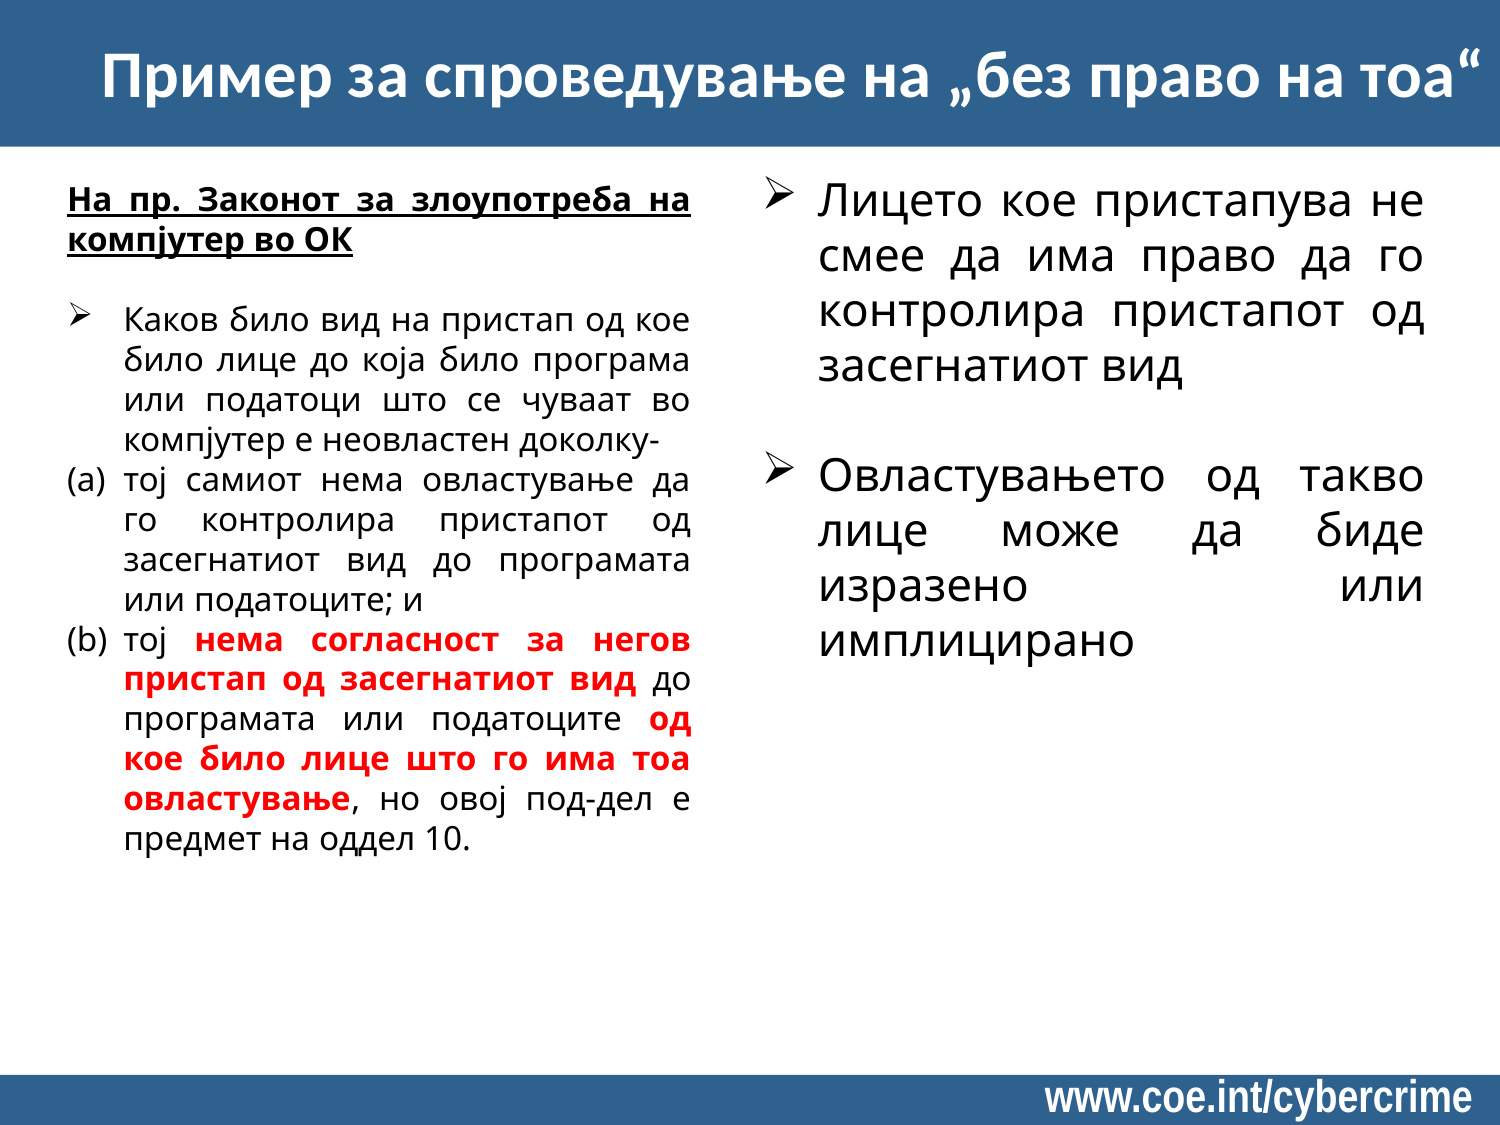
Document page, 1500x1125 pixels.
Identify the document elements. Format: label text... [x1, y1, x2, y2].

text_box Лицето кое пристапува не смее да има право да го контролира пристапот од засегнатиот вид Овластувањето од такво лице може да биде изразено или имплицирано [746, 163, 1440, 673]
picture [0, 0, 175, 143]
text_box www.coe.int/cybercrime [1030, 1059, 1500, 1125]
text_box Пример за спроведување на „без право на тоа“ [176, 0, 1500, 149]
text_box [0, 1073, 1030, 1125]
text_box На пр. Законот за злоупотреба на компјутер во ОК Каков било вид на пристап од кое било лице до која било програма или податоци што се чуваат во компјутер е неовластен доколку- тој самиот нема овластување да го контролира пристапот од засегнатиот вид до програмата или податоците; и тој нема согласност за негов пристап од засегнатиот вид до програмата или податоците од кое било лице што го има тоа овластување, но овој под-дел е предмет на оддел 10. [52, 171, 707, 865]
